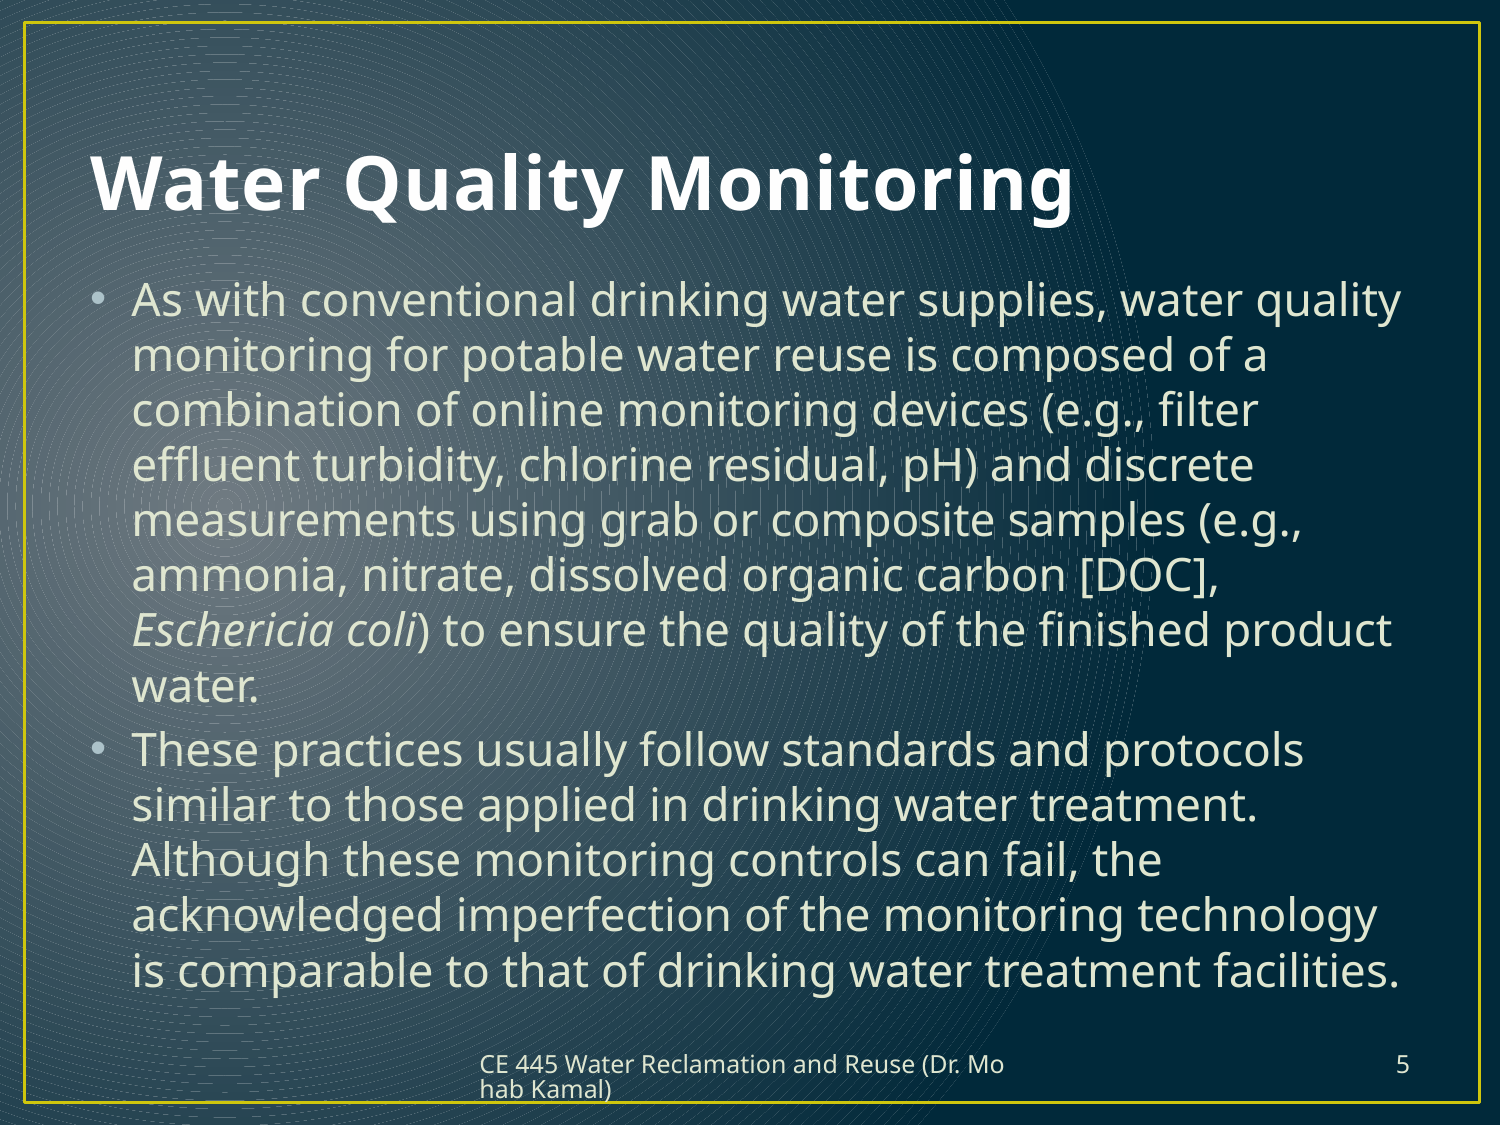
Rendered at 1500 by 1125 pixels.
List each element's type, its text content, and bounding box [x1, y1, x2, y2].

title Water Quality Monitoring [75, 45, 1425, 233]
footer CE 445 Water Reclamation and Reuse (Dr. Mohab Kamal) [464, 1035, 1036, 1096]
slide_number 5 [1074, 1035, 1425, 1096]
list As with conventional drinking water supplies, water quality monitoring for potable water reuse is composed of a combination of online monitoring devices (e.g., filter effluent turbidity, chlorine residual, pH) and discrete measurements using grab or composite samples (e.g., ammonia, nitrate, dissolved organic carbon [DOC], Eschericia coli) to ensure the quality of the finished product water. These practices usually follow standards and protocols similar to those applied in drinking water treatment. Although these monitoring controls can fail, the acknowledged imperfection of the monitoring technology is comparable to that of drinking water treatment facilities. [75, 262, 1425, 1005]
